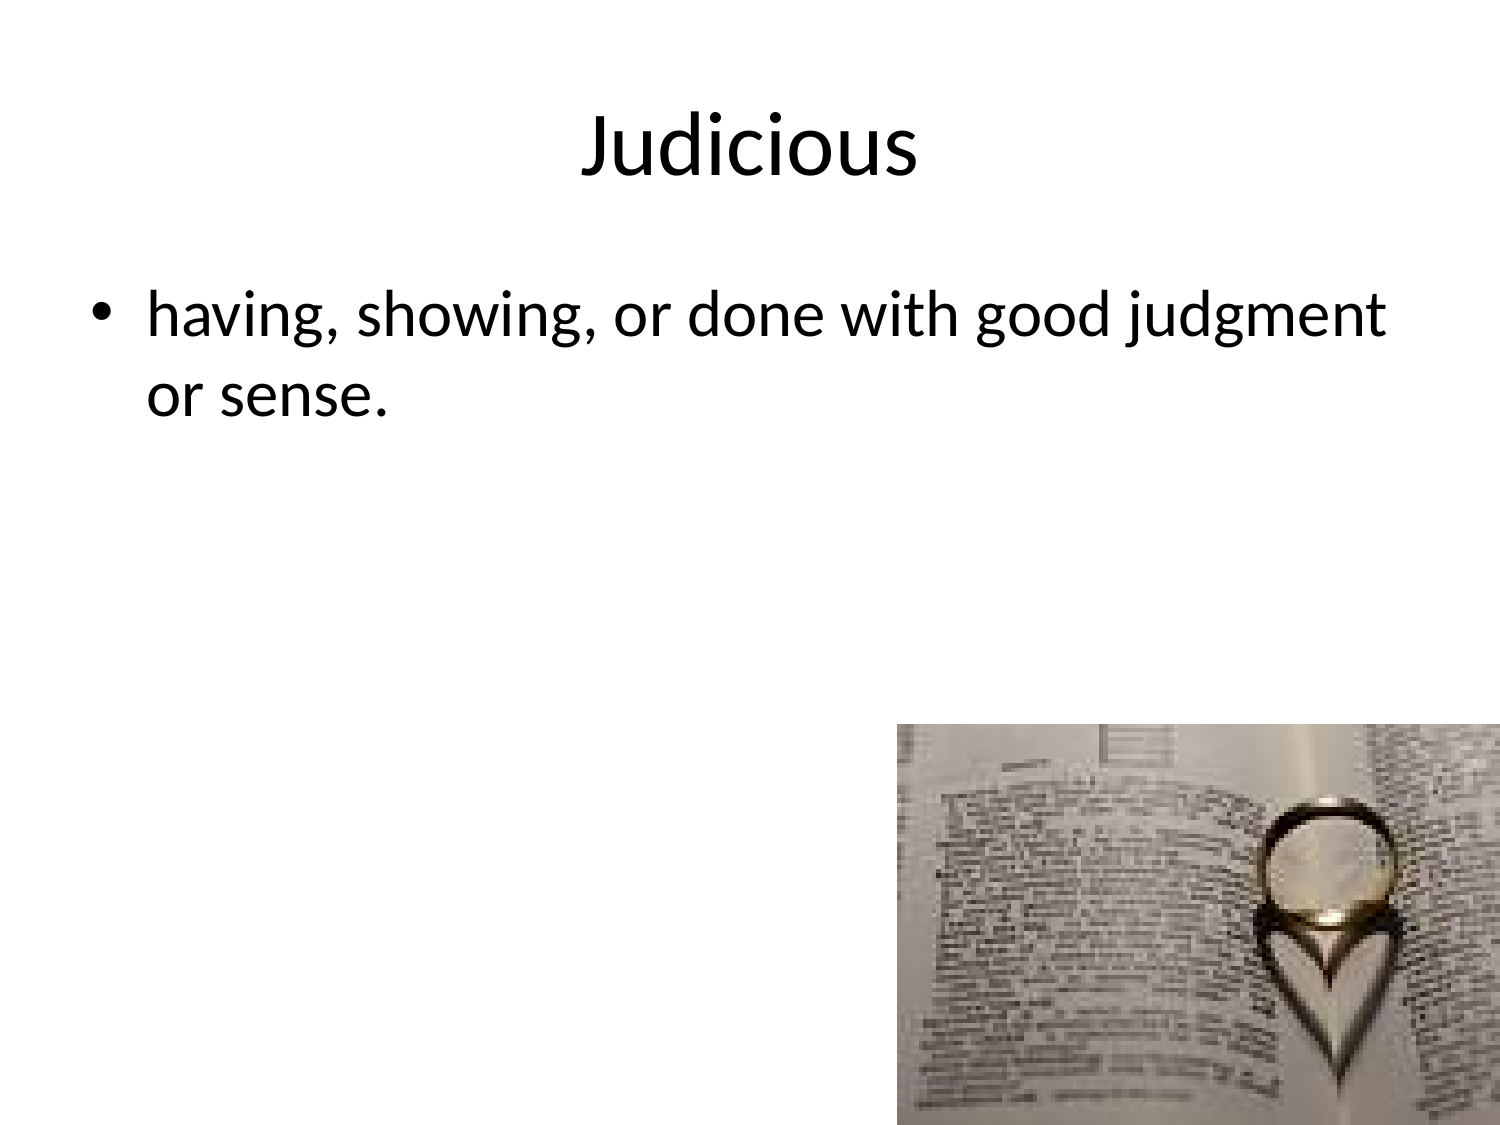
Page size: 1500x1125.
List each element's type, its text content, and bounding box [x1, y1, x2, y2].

picture [897, 724, 1500, 1125]
title Judicious [75, 45, 1425, 233]
list having, showing, or done with good judgment or sense. [75, 262, 1425, 1005]
